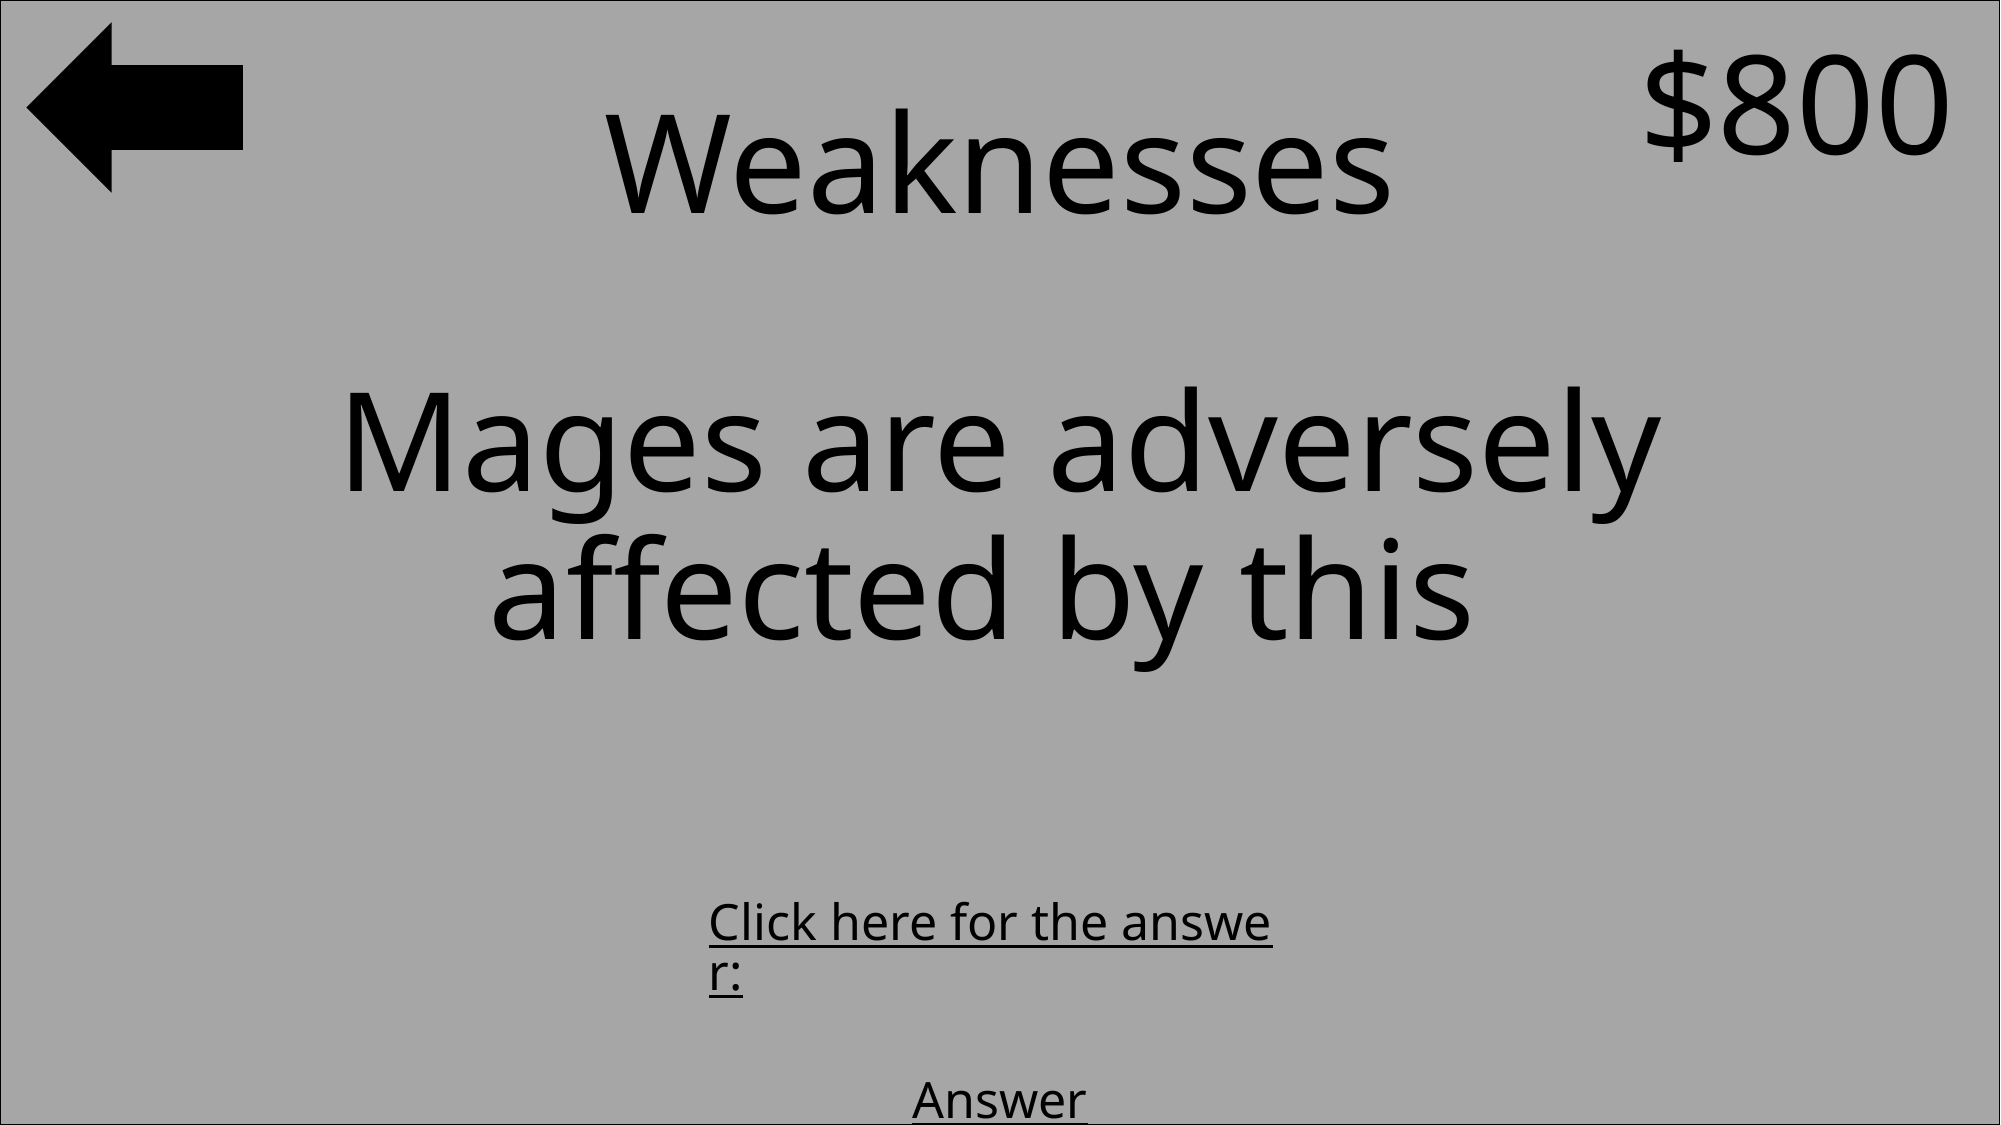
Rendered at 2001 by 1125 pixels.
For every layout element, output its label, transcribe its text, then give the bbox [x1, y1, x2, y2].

text_box [26, 22, 243, 193]
text_box Click here for the answer: Answer [694, 883, 1306, 1095]
text_box Mages are adversely affected by this [158, 364, 1842, 839]
text_box $800 [1593, 1, 2000, 219]
text_box [0, 0, 2000, 1125]
text_box Weaknesses [137, 59, 1863, 278]
